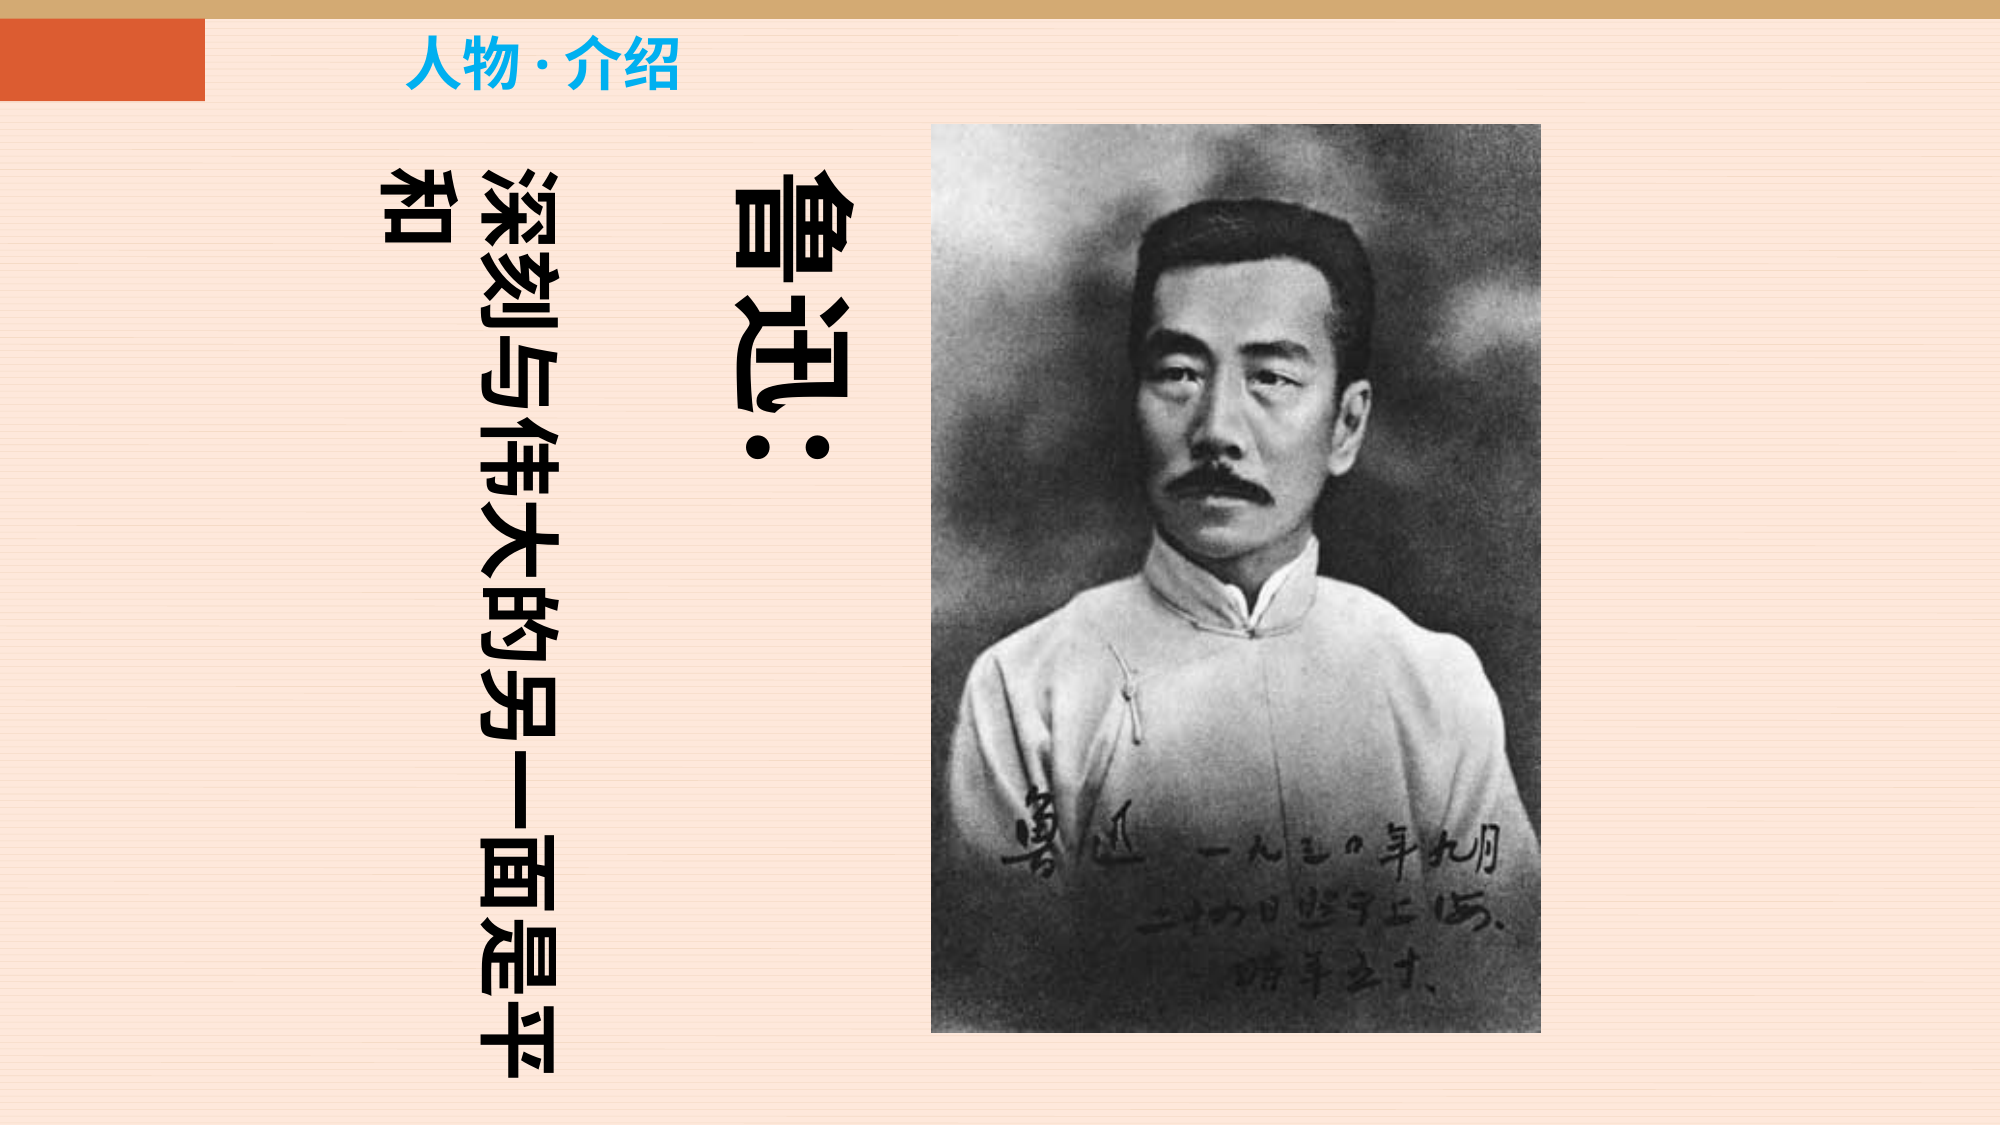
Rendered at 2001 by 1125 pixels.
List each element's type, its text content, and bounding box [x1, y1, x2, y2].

picture [931, 124, 1541, 1033]
text_box 人物·介绍 [352, 20, 734, 104]
text_box 鲁迅： 深刻与伟大的另一面是平和 [344, 151, 880, 1112]
